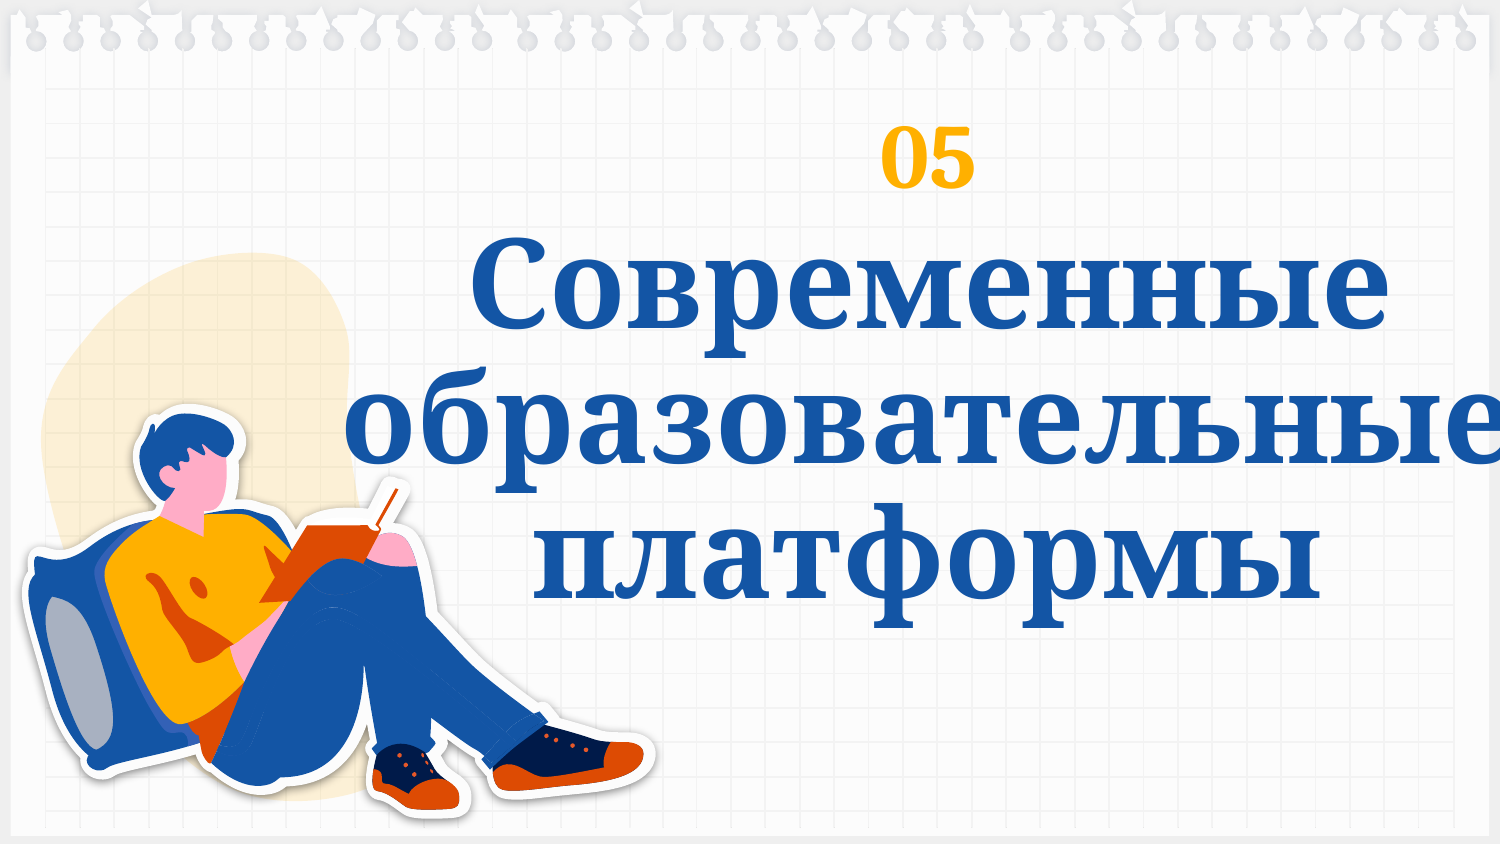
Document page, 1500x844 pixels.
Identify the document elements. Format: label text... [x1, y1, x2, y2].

text_box Современные образовательные платформы [639, 597, 1500, 731]
text_box [639, 551, 929, 597]
text_box [47, 252, 350, 398]
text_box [21, 400, 634, 821]
text_box 05 [828, 91, 1030, 212]
